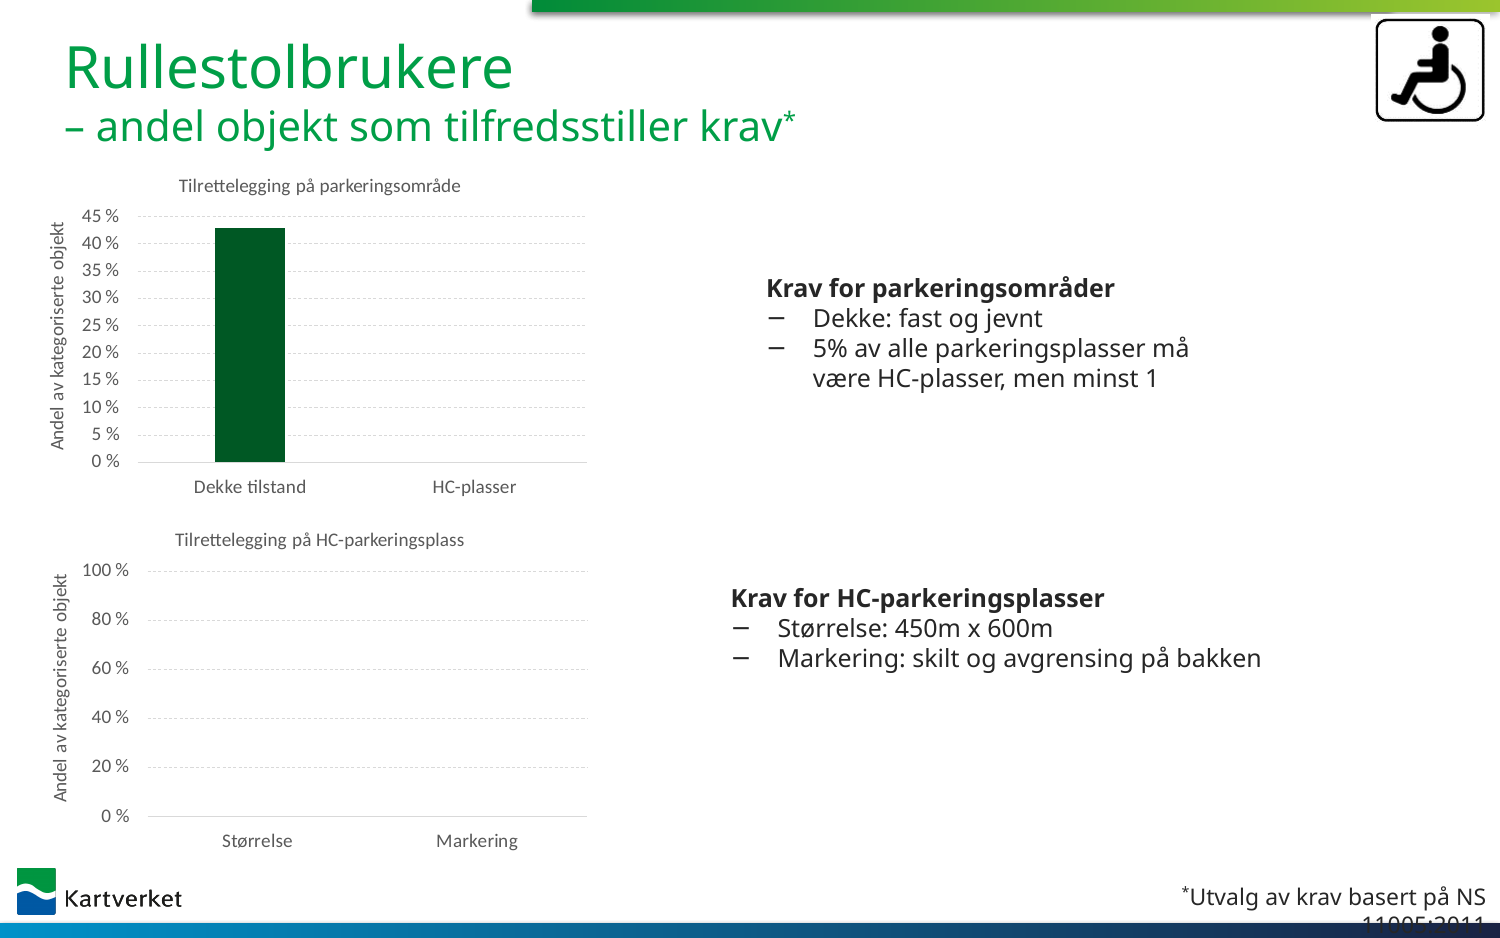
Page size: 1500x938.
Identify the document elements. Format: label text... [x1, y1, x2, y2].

text_box Krav for HC-parkeringsplasser Størrelse: 450m x 600m Markering: skilt og avgrensing på bakken [715, 574, 1278, 680]
text_box Krav for parkeringsområder Dekke: fast og jevnt 5% av alle parkeringsplasser må være HC-plasser, men minst 1 [751, 264, 1232, 400]
picture [1371, 13, 1491, 127]
text_box *Utvalg av krav basert på NS 11005:2011 [1068, 873, 1500, 938]
picture [41, 166, 598, 505]
picture [41, 520, 598, 859]
text_box Rullestolbrukere – andel objekt som tilfredsstiller krav* [49, 23, 1431, 158]
